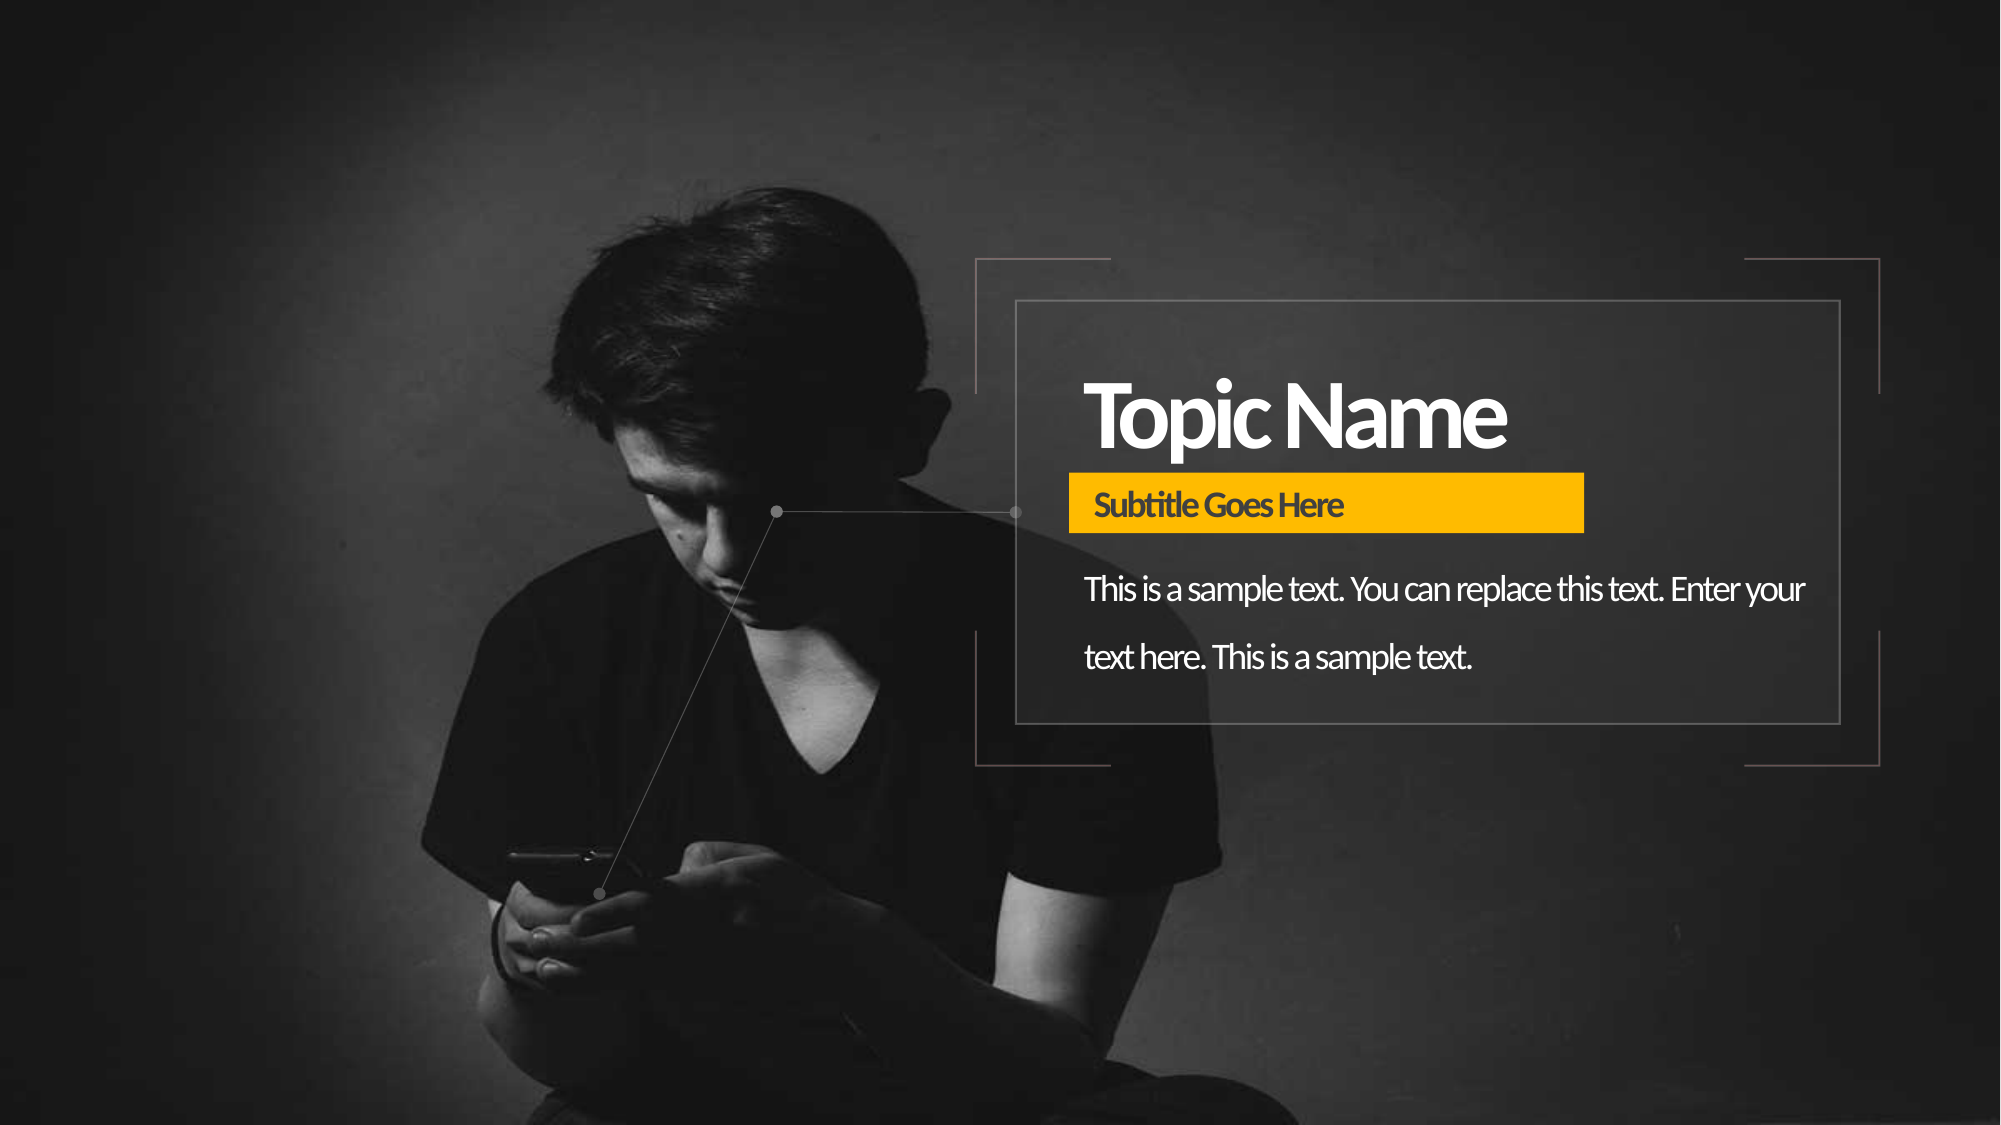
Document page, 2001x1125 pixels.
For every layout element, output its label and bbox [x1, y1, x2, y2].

text_box [1015, 300, 1840, 724]
text_box [599, 511, 777, 894]
picture [0, 0, 2001, 1125]
text_box [975, 258, 1880, 766]
